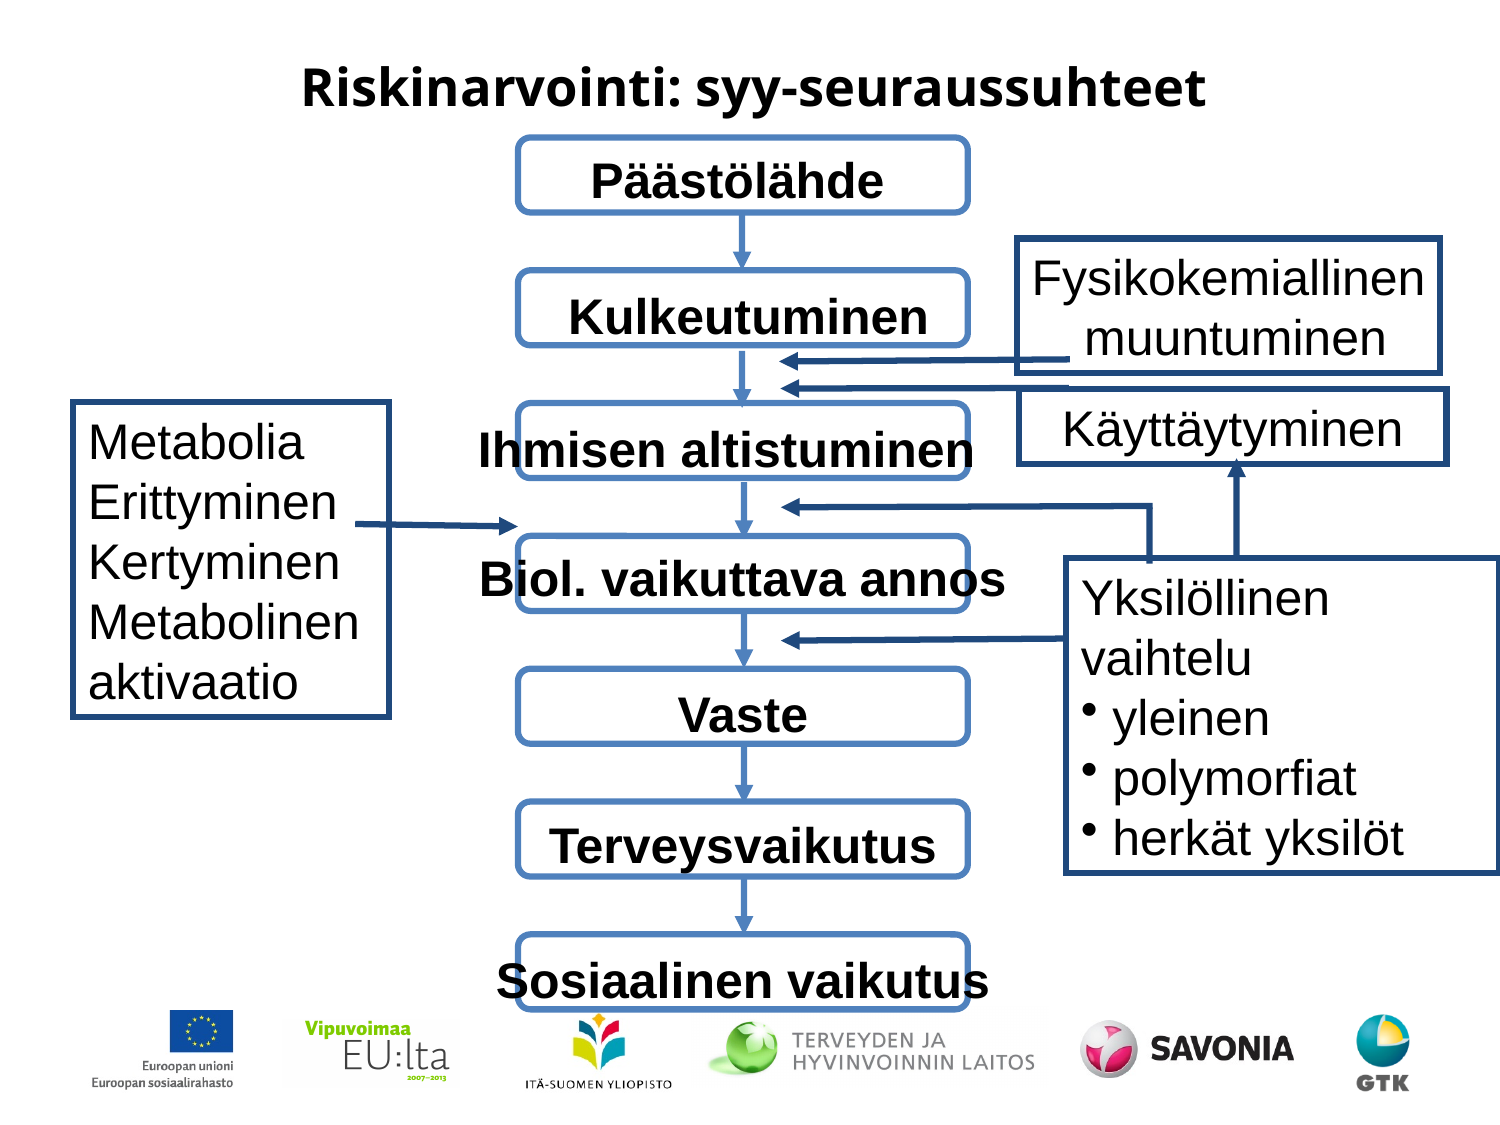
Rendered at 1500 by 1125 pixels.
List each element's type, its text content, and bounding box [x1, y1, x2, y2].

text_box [778, 238, 1444, 375]
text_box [70, 401, 519, 721]
title Riskinarvointi: syy-seuraussuhteet [116, 46, 1392, 125]
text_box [780, 387, 1449, 457]
picture [1080, 1020, 1294, 1078]
picture [282, 1019, 460, 1088]
picture [1353, 1011, 1412, 1094]
picture [88, 1010, 234, 1105]
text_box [460, 137, 1025, 1018]
picture [505, 1006, 1049, 1112]
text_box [780, 458, 1500, 877]
